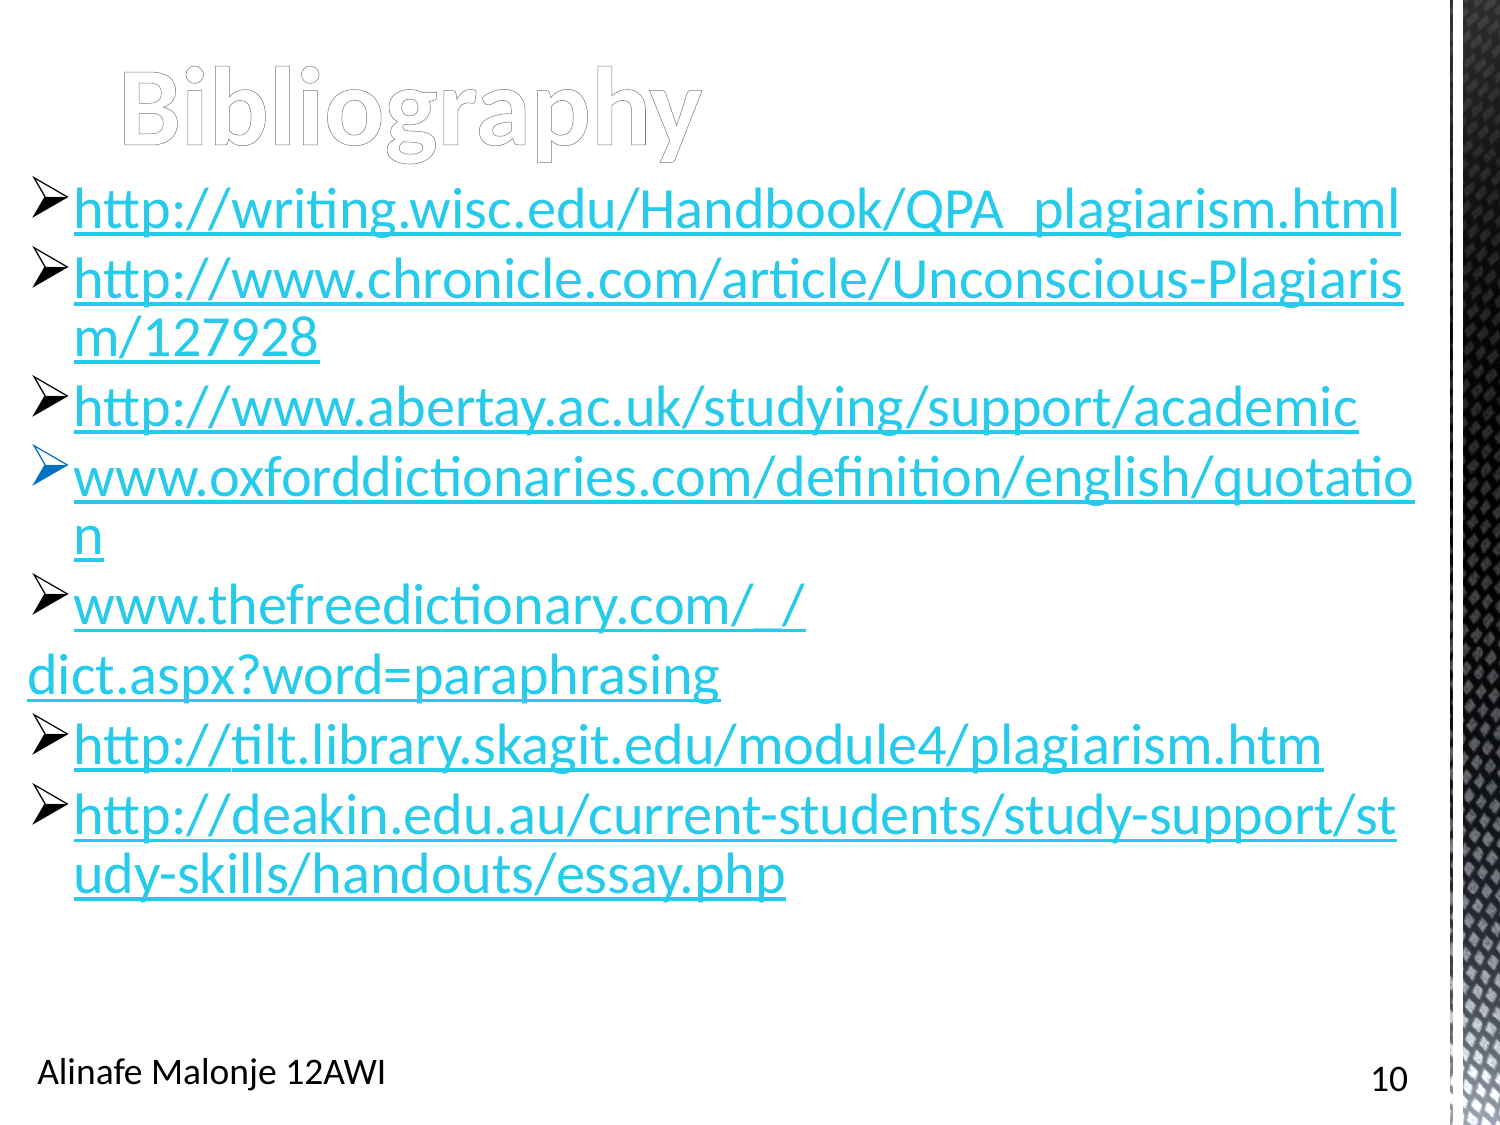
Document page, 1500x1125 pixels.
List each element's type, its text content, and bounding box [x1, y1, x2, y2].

text_box Bibliography [102, 24, 719, 175]
text_box http://writing.wisc.edu/Handbook/QPA_plagiarism.html http://www.chronicle.com/article/Unconscious-Plagiarism/127928 http://www.abertay.ac.uk/studying/support/academic www.oxforddictionaries.com/definition/english/quotation www.thefreedictionary.com/_/dict.aspx?word=paraphrasing http://tilt.library.skagit.edu/module4/plagiarism.htm http://deakin.edu.au/current-students/study-support/study-skills/handouts/essay.php [12, 162, 1438, 783]
picture [1447, 0, 1500, 1125]
